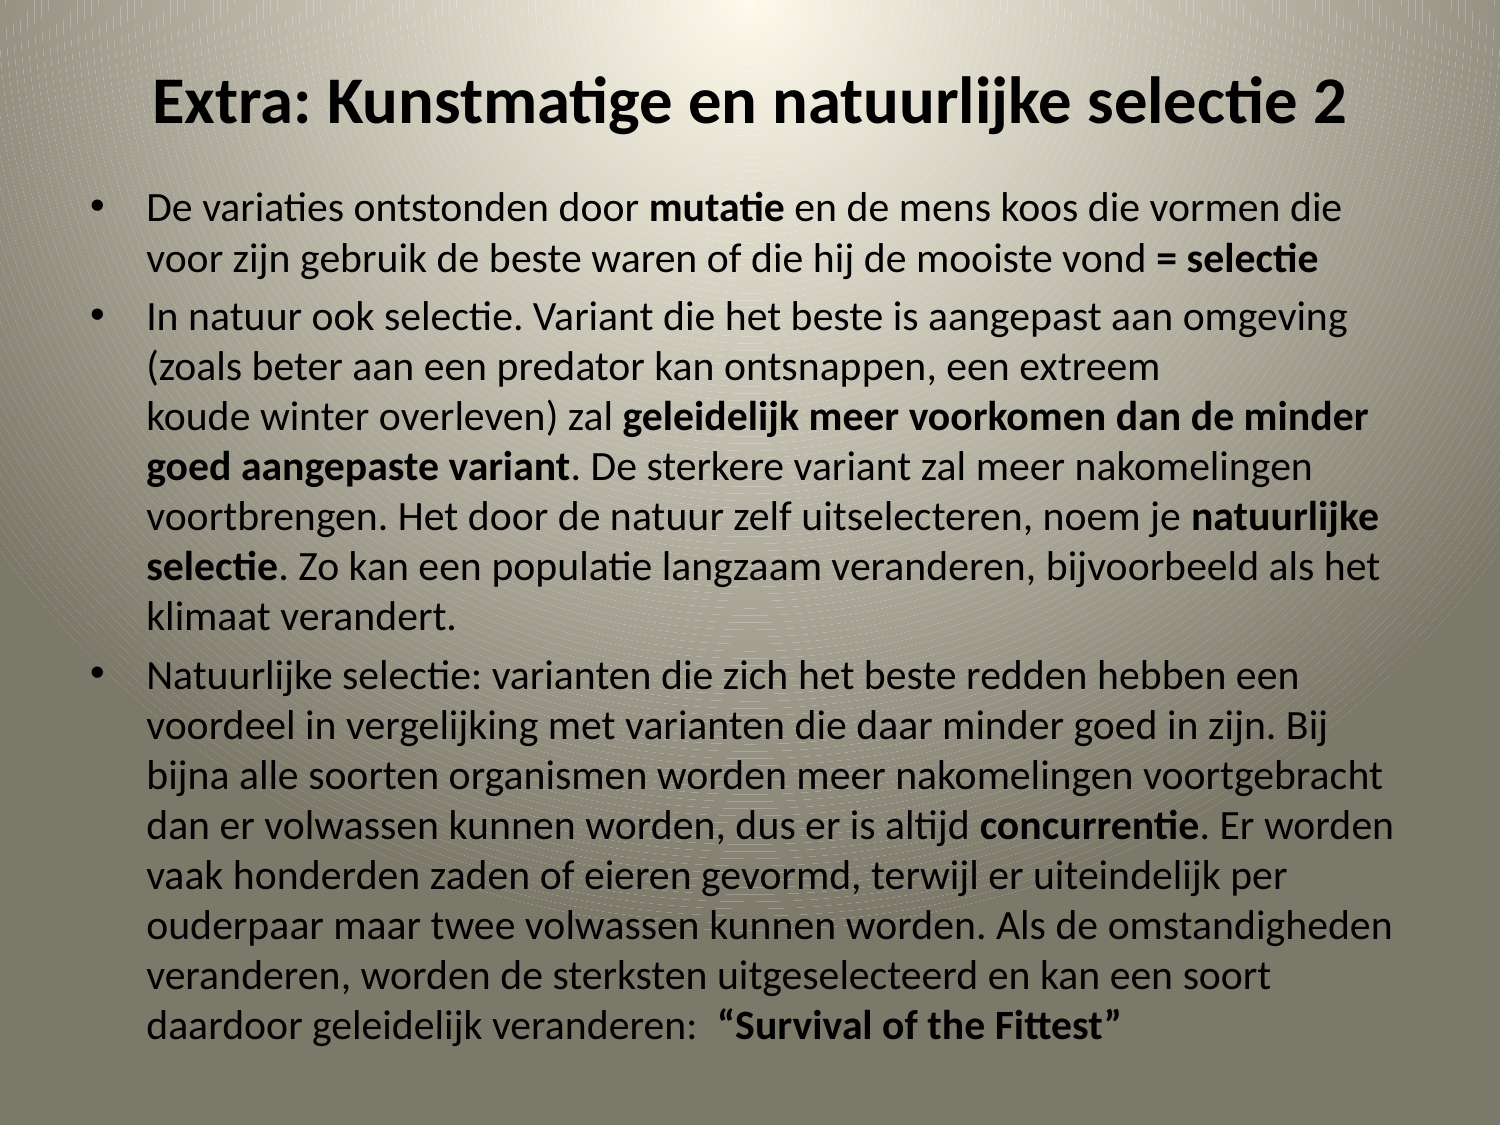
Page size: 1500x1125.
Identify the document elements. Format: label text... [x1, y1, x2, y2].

list De variaties ontstonden door mutatie en de mens koos die vormen die voor zijn gebruik de beste waren of die hij de mooiste vond = selectie In natuur ook selectie. Variant die het beste is aangepast aan omgeving (zoals beter aan een predator kan ontsnappen, een extreem koude winter overleven) zal geleidelijk meer voorkomen dan de minder goed aangepaste variant. De sterkere variant zal meer nakomelingen voortbrengen. Het door de natuur zelf uitselecteren, noem je natuurlijke selectie. Zo kan een populatie langzaam veranderen, bijvoorbeeld als het klimaat verandert. Natuurlijke selectie: varianten die zich het beste redden hebben een voordeel in vergelijking met varianten die daar minder goed in zijn. Bij bijna alle soorten organismen worden meer nakomelingen voortgebracht dan er volwassen kunnen worden, dus er is altijd concurrentie. Er worden vaak honderden zaden of eieren gevormd, terwijl er uiteindelijk per ouderpaar maar twee volwassen kunnen worden. Als de omstandigheden veranderen, worden de sterksten uitgeselecteerd en kan een soort daardoor geleidelijk veranderen: “Survival of the Fittest” [75, 172, 1425, 1071]
title Extra: Kunstmatige en natuurlijke selectie 2 [75, 45, 1425, 149]
